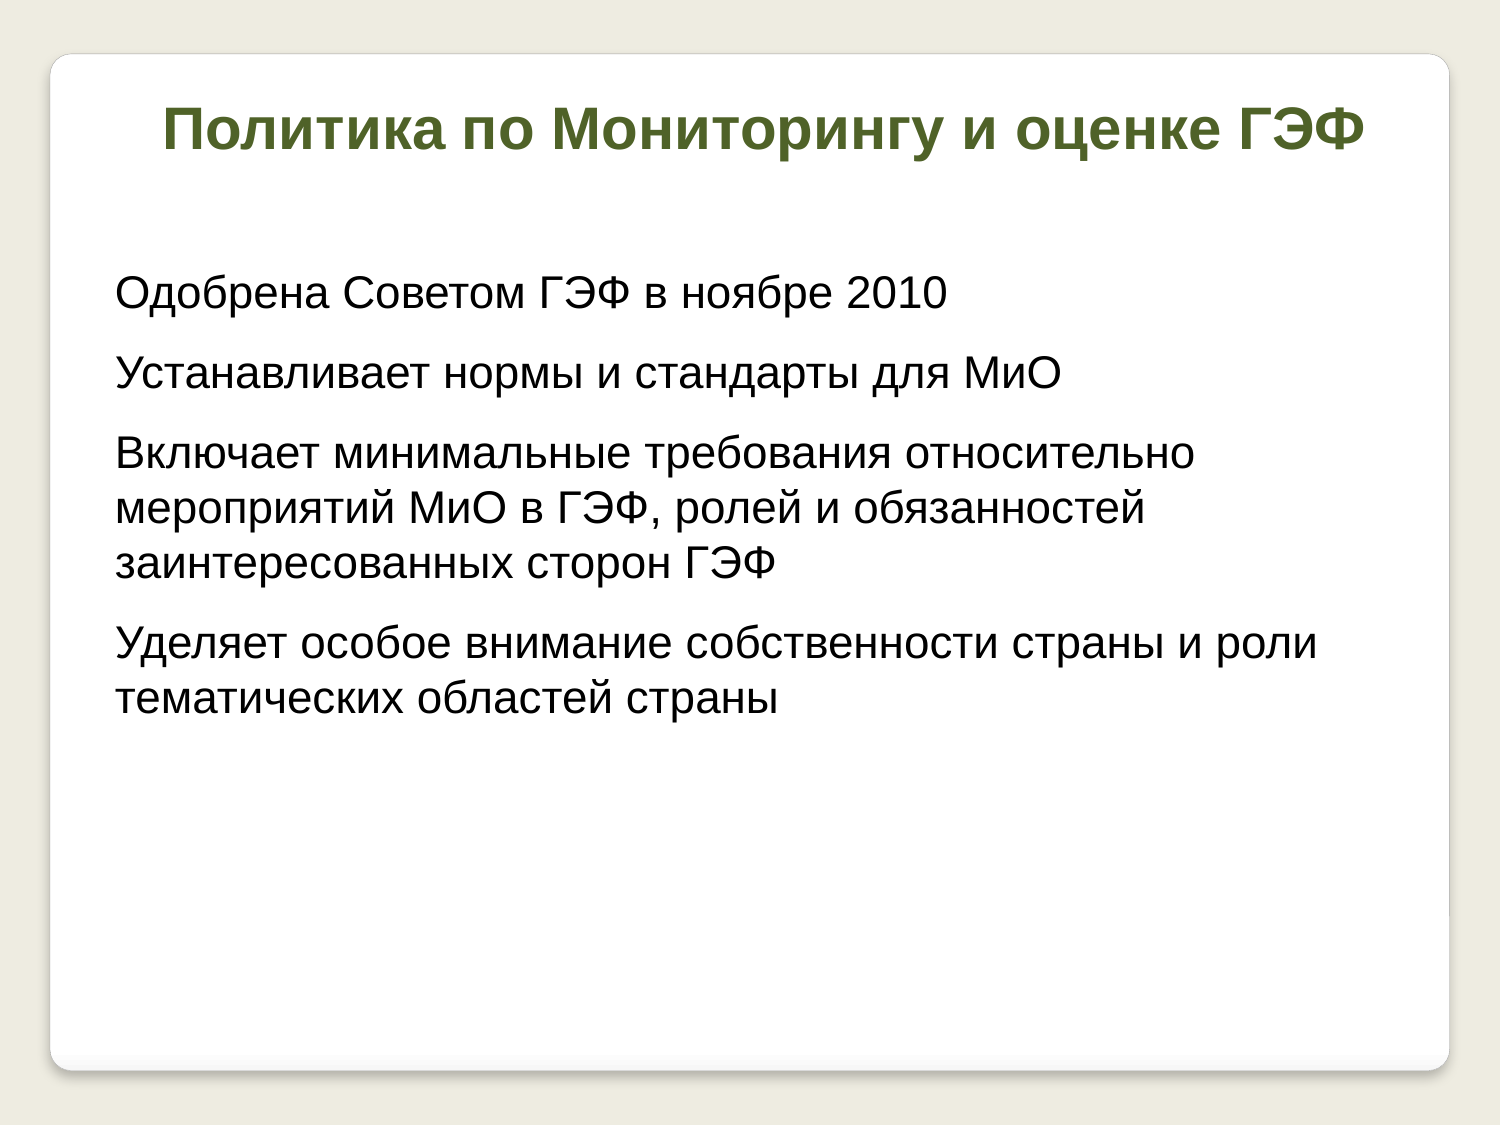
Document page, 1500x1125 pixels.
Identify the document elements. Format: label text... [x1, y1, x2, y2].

text_box Политика по Мониторингу и оценке ГЭФ [147, 90, 1443, 185]
list Одобрена Советом ГЭФ в ноябре 2010 Устанавливает нормы и стандарты для МиО Включает минимальные требования относительно мероприятий МиО в ГЭФ, ролей и обязанностей заинтересованных сторон ГЭФ Уделяет особое внимание собственности страны и роли тематических областей страны [100, 255, 1400, 1125]
